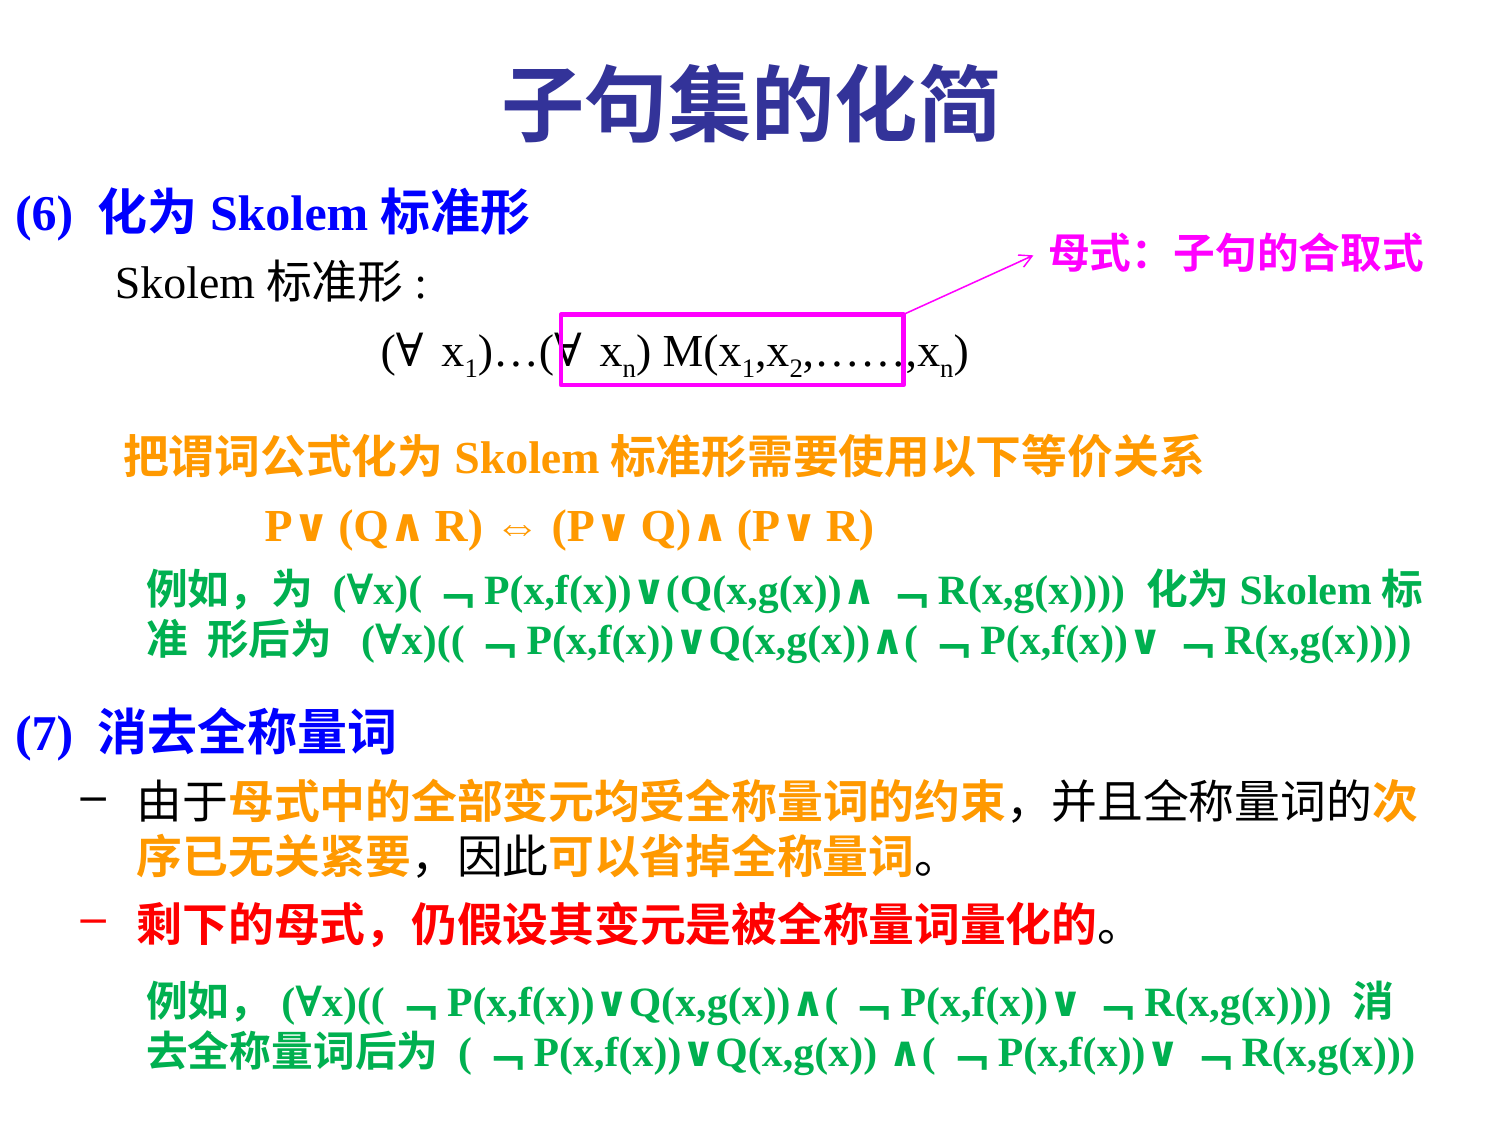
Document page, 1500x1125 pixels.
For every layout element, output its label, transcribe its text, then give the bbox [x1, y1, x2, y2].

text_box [560, 218, 1459, 386]
list (6) 化为Skolem标准形 Skolem标准形: (∀x1)…(∀xn) M(x1,x2,……,xn) 把谓词公式化为Skolem标准形需要使用以下等价关系 P∨(Q∧R) ⇔ (P∨Q)∧(P∨R) 例如，为 (∀x)(﹁P(x,f(x))∨(Q(x,g(x))∧﹁R(x,g(x)))) 化为Skolem标准 形后为 (∀x)((﹁P(x,f(x))∨Q(x,g(x))∧(﹁P(x,f(x))∨﹁R(x,g(x)))) (7) 消去全称量词 由于母式中的全部变元均受全称量词的约束，并且全称量词的次序已无关紧要，因此可以省掉全称量词。 剩下的母式，仍假设其变元是被全称量词量化的。 例如，(∀x)((﹁P(x,f(x))∨Q(x,g(x))∧(﹁P(x,f(x))∨﹁R(x,g(x)))) 消去全称量词后为 (﹁P(x,f(x))∨Q(x,g(x)) ∧(﹁P(x,f(x))∨﹁R(x,g(x))) [0, 172, 1447, 1090]
title 子句集的化简 [76, 30, 1427, 173]
